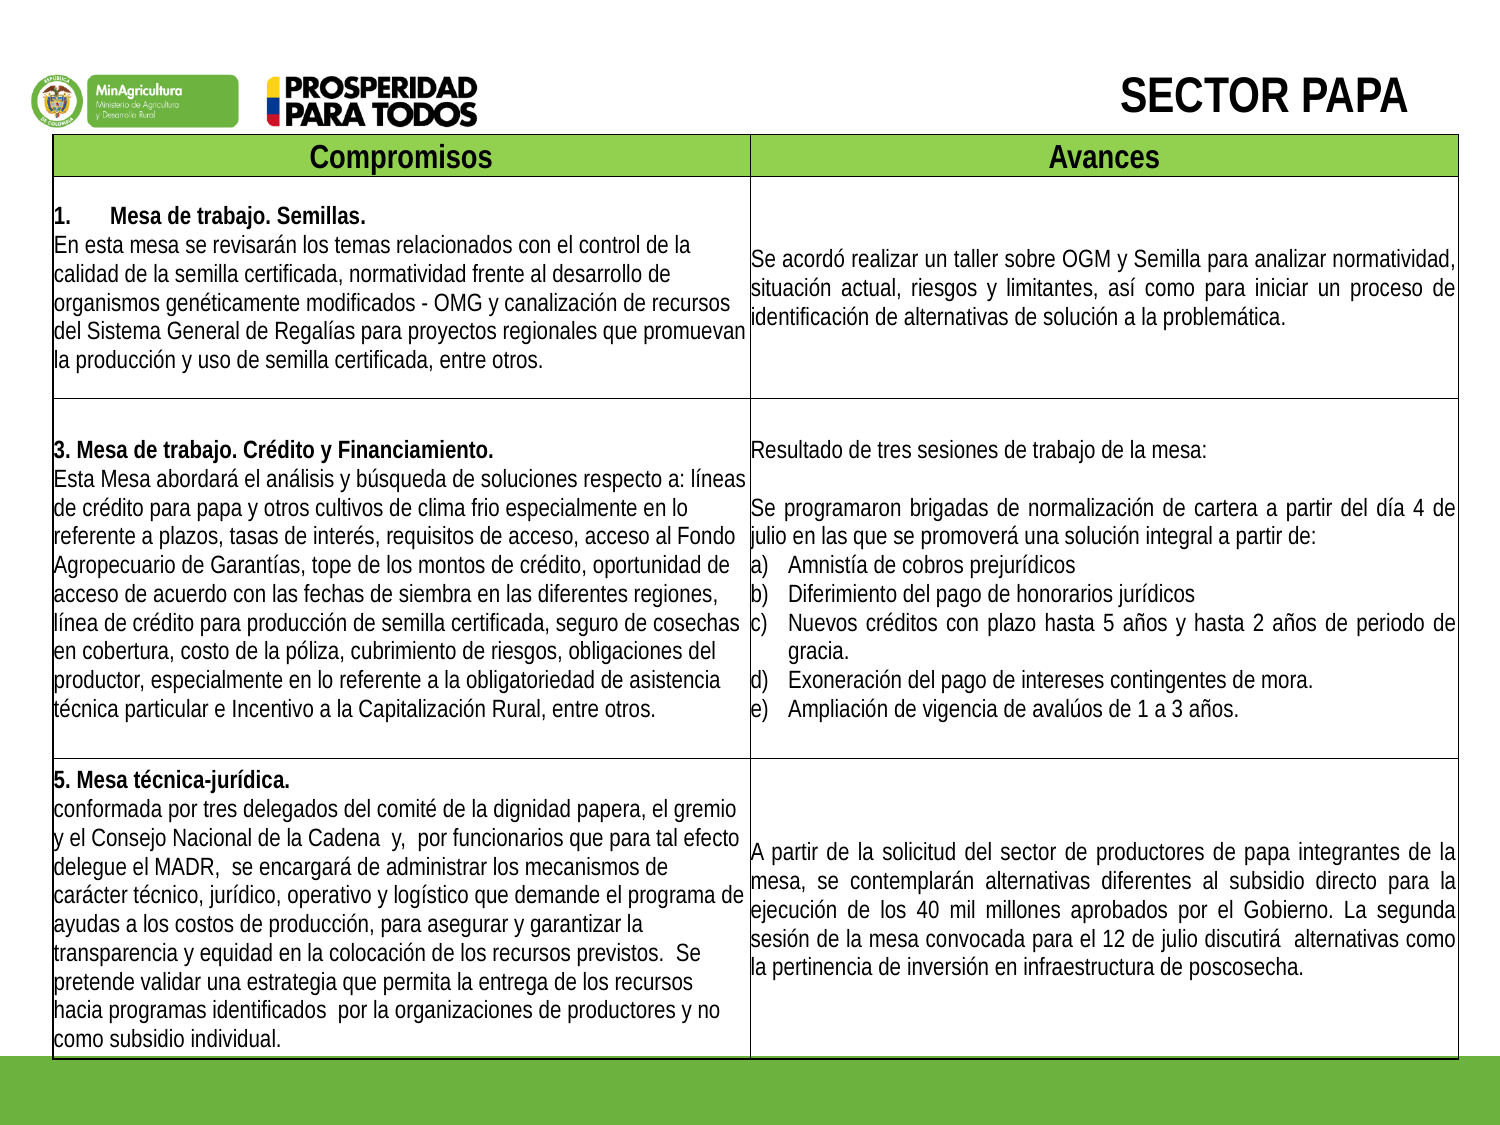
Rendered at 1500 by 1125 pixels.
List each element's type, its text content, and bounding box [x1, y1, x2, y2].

table_header Avances [751, 135, 1458, 176]
picture [254, 66, 485, 135]
table_cell A partir de la solicitud del sector de productores de papa integrantes de la mesa, se contemplarán alternativas diferentes al subsidio directo para la ejecución de los 40 mil millones aprobados por el Gobierno. La segunda sesión de la mesa convocada para el 12 de julio discutirá alternativas como la pertinencia de inversión en infraestructura de poscosecha. [751, 759, 1458, 1058]
table_cell Se acordó realizar un taller sobre OGM y Semilla para analizar normatividad, situación actual, riesgos y limitantes, así como para iniciar un proceso de identificación de alternativas de solución a la problemática. [751, 177, 1458, 398]
text_box SECTOR PAPA [744, 55, 1424, 131]
table_header Compromisos [54, 135, 750, 176]
table_cell 3. Mesa de trabajo. Crédito y Financiamiento. Esta Mesa abordará el análisis y búsqueda de soluciones respecto a: líneas de crédito para papa y otros cultivos de clima frio especialmente en lo referente a plazos, tasas de interés, requisitos de acceso, acceso al Fondo Agropecuario de Garantías, tope de los montos de crédito, oportunidad de acceso de acuerdo con las fechas de siembra en las diferentes regiones, línea de crédito para producción de semilla certificada, seguro de cosechas en cobertura, costo de la póliza, cubrimiento de riesgos, obligaciones del productor, especialmente en lo referente a la obligatoriedad de asistencia técnica particular e Incentivo a la Capitalización Rural, entre otros. [54, 399, 750, 758]
table_cell Resultado de tres sesiones de trabajo de la mesa: Se programaron brigadas de normalización de cartera a partir del día 4 de julio en las que se promoverá una solución integral a partir de: Amnistía de cobros prejurídicos Diferimiento del pago de honorarios jurídicos Nuevos créditos con plazo hasta 5 años y hasta 2 años de periodo de gracia. Exoneración del pago de intereses contingentes de mora. Ampliación de vigencia de avalúos de 1 a 3 años. [751, 399, 1458, 758]
picture [29, 69, 243, 132]
text_box [0, 1056, 1500, 1125]
table_cell Mesa de trabajo. Semillas. En esta mesa se revisarán los temas relacionados con el control de la calidad de la semilla certificada, normatividad frente al desarrollo de organismos genéticamente modificados - OMG y canalización de recursos del Sistema General de Regalías para proyectos regionales que promuevan la producción y uso de semilla certificada, entre otros. [54, 177, 750, 398]
table_cell 5. Mesa técnica-jurídica. conformada por tres delegados del comité de la dignidad papera, el gremio y el Consejo Nacional de la Cadena y, por funcionarios que para tal efecto delegue el MADR, se encargará de administrar los mecanismos de carácter técnico, jurídico, operativo y logístico que demande el programa de ayudas a los costos de producción, para asegurar y garantizar la transparencia y equidad en la colocación de los recursos previstos. Se pretende validar una estrategia que permita la entrega de los recursos hacia programas identificados por la organizaciones de productores y no como subsidio individual. [54, 759, 750, 1058]
